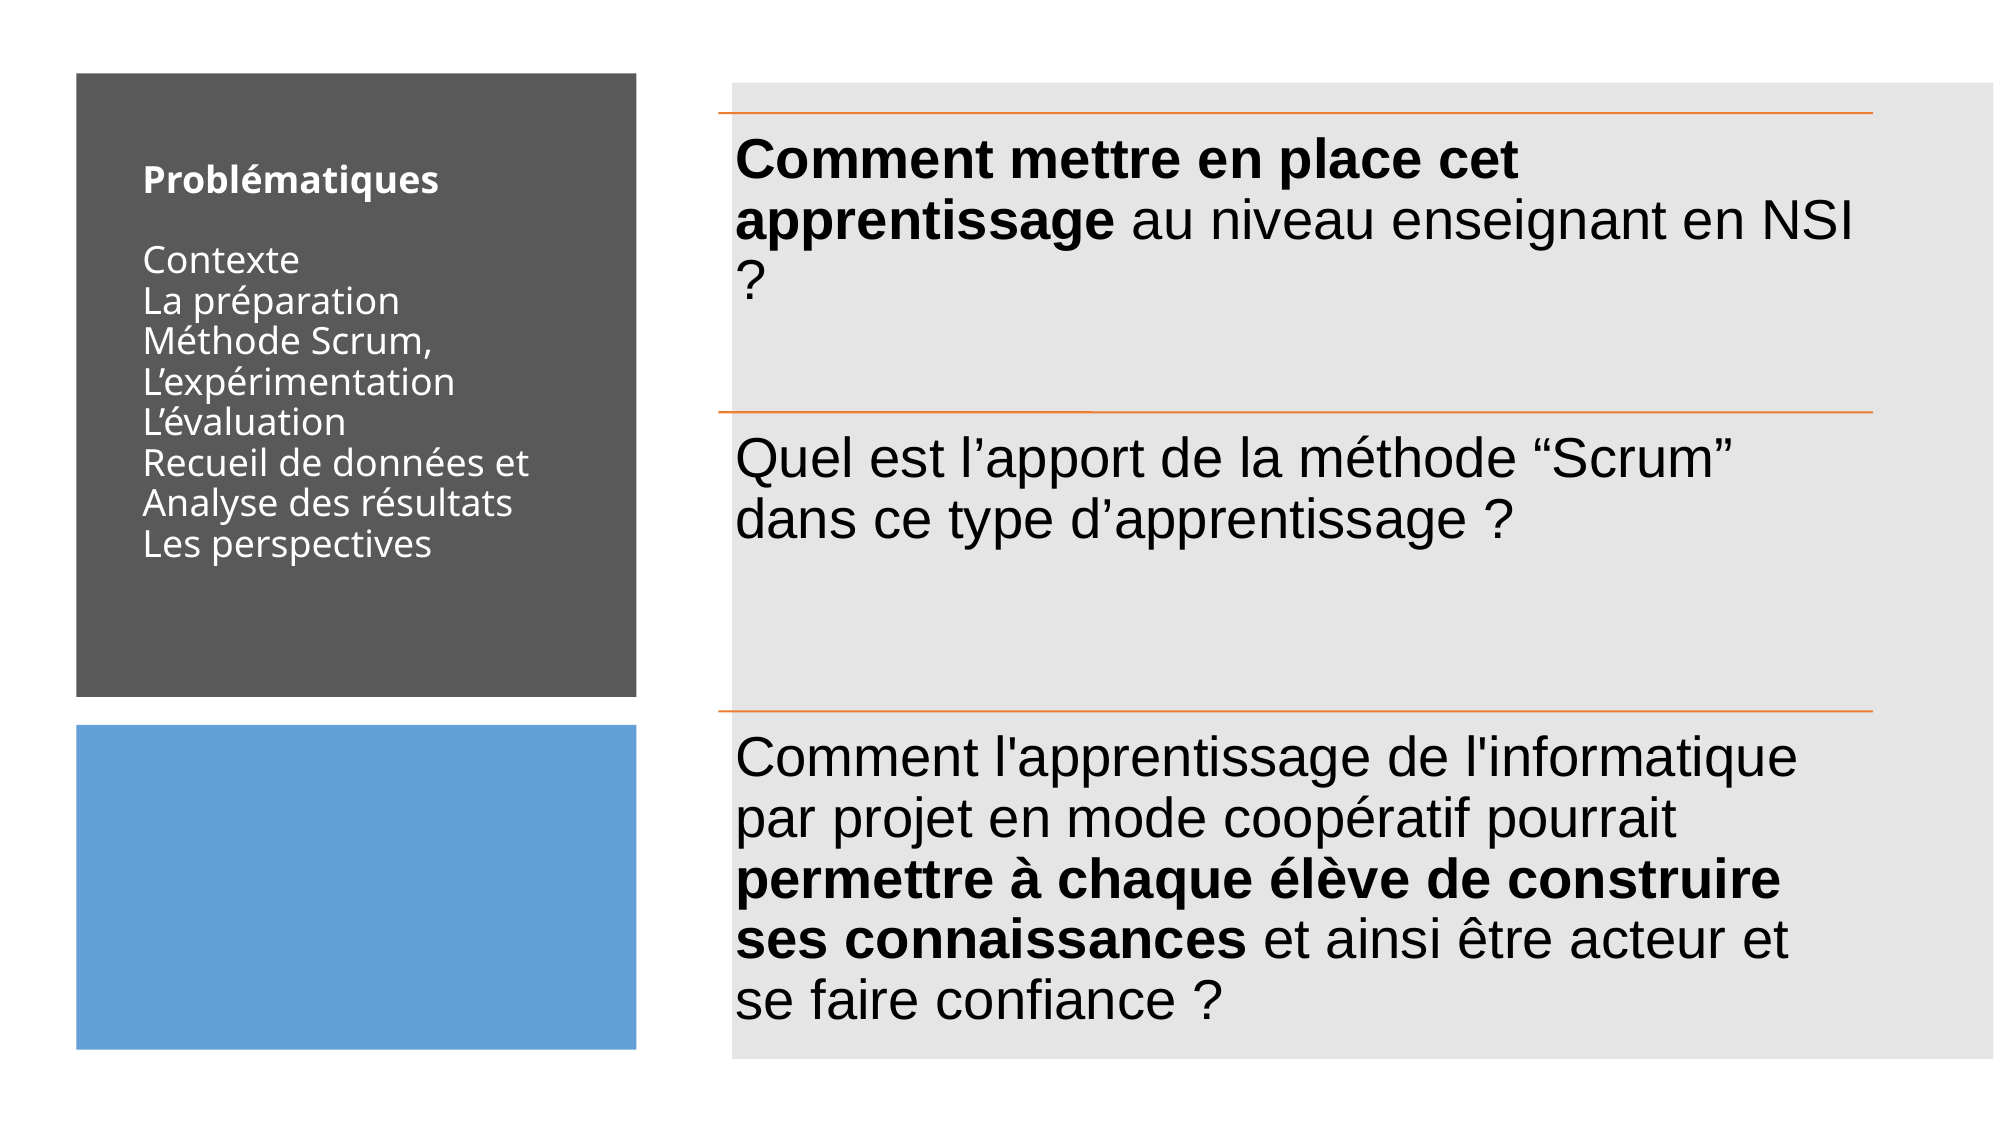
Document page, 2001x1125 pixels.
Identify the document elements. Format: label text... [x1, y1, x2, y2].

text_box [718, 112, 1874, 1011]
text_box [74, 723, 639, 1052]
text_box [74, 71, 639, 699]
text_box [730, 81, 1995, 1061]
text_box Problématiques Contexte La préparation Méthode Scrum, L’expérimentation L’évaluation Recueil de données et Analyse des résultats Les perspectives [127, 119, 595, 651]
